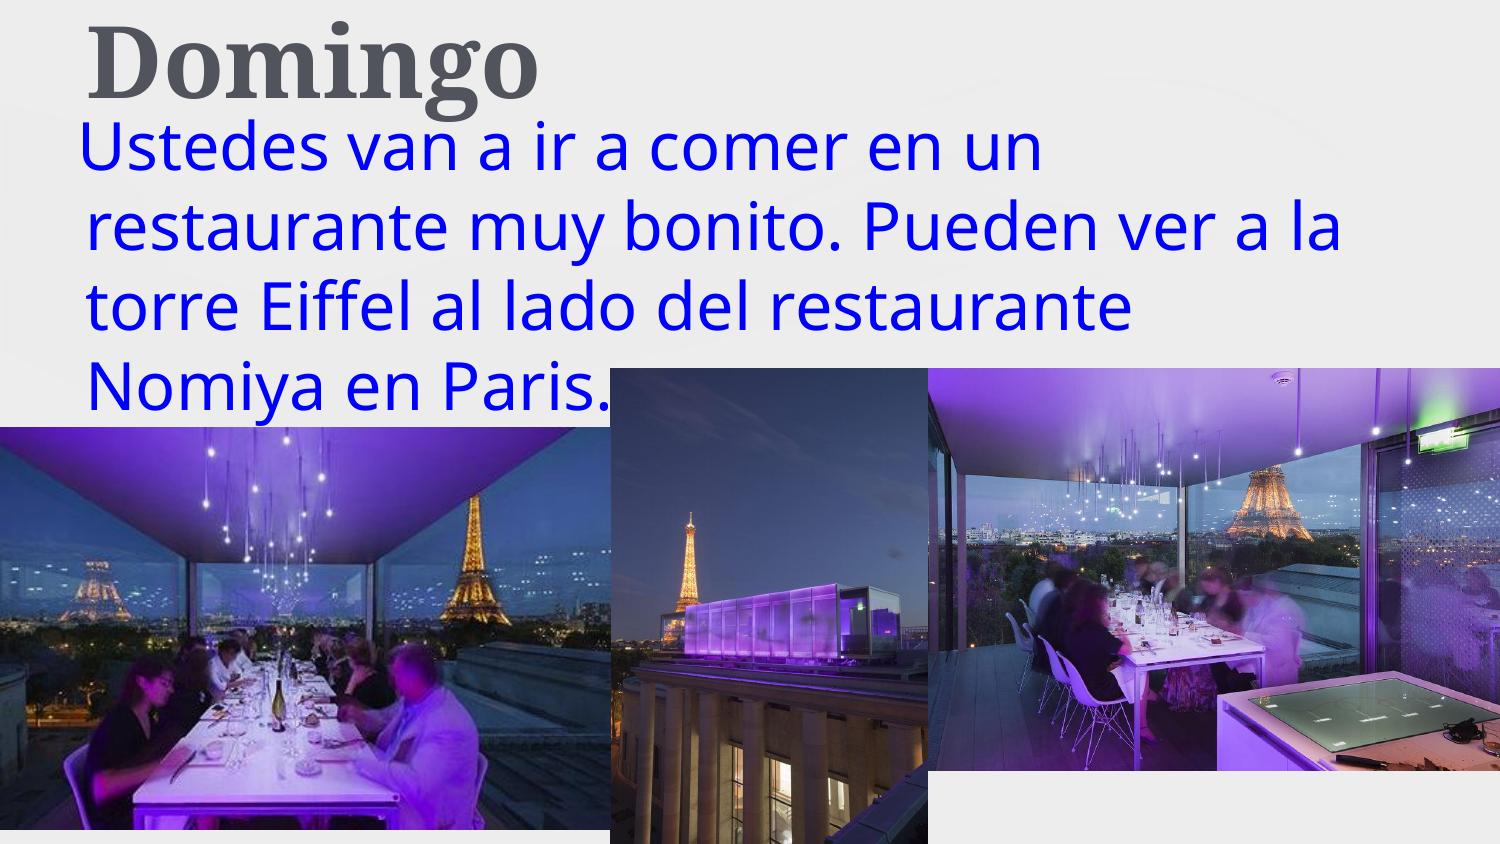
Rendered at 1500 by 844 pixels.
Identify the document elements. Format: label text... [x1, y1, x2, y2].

list Ustedes van a ir a comer en un restaurante muy bonito. Pueden ver a la torre Eiffel al lado del restaurante Nomiya en Paris. [13, 88, 1364, 426]
title Domingo [21, 0, 1372, 134]
picture [0, 368, 1500, 844]
